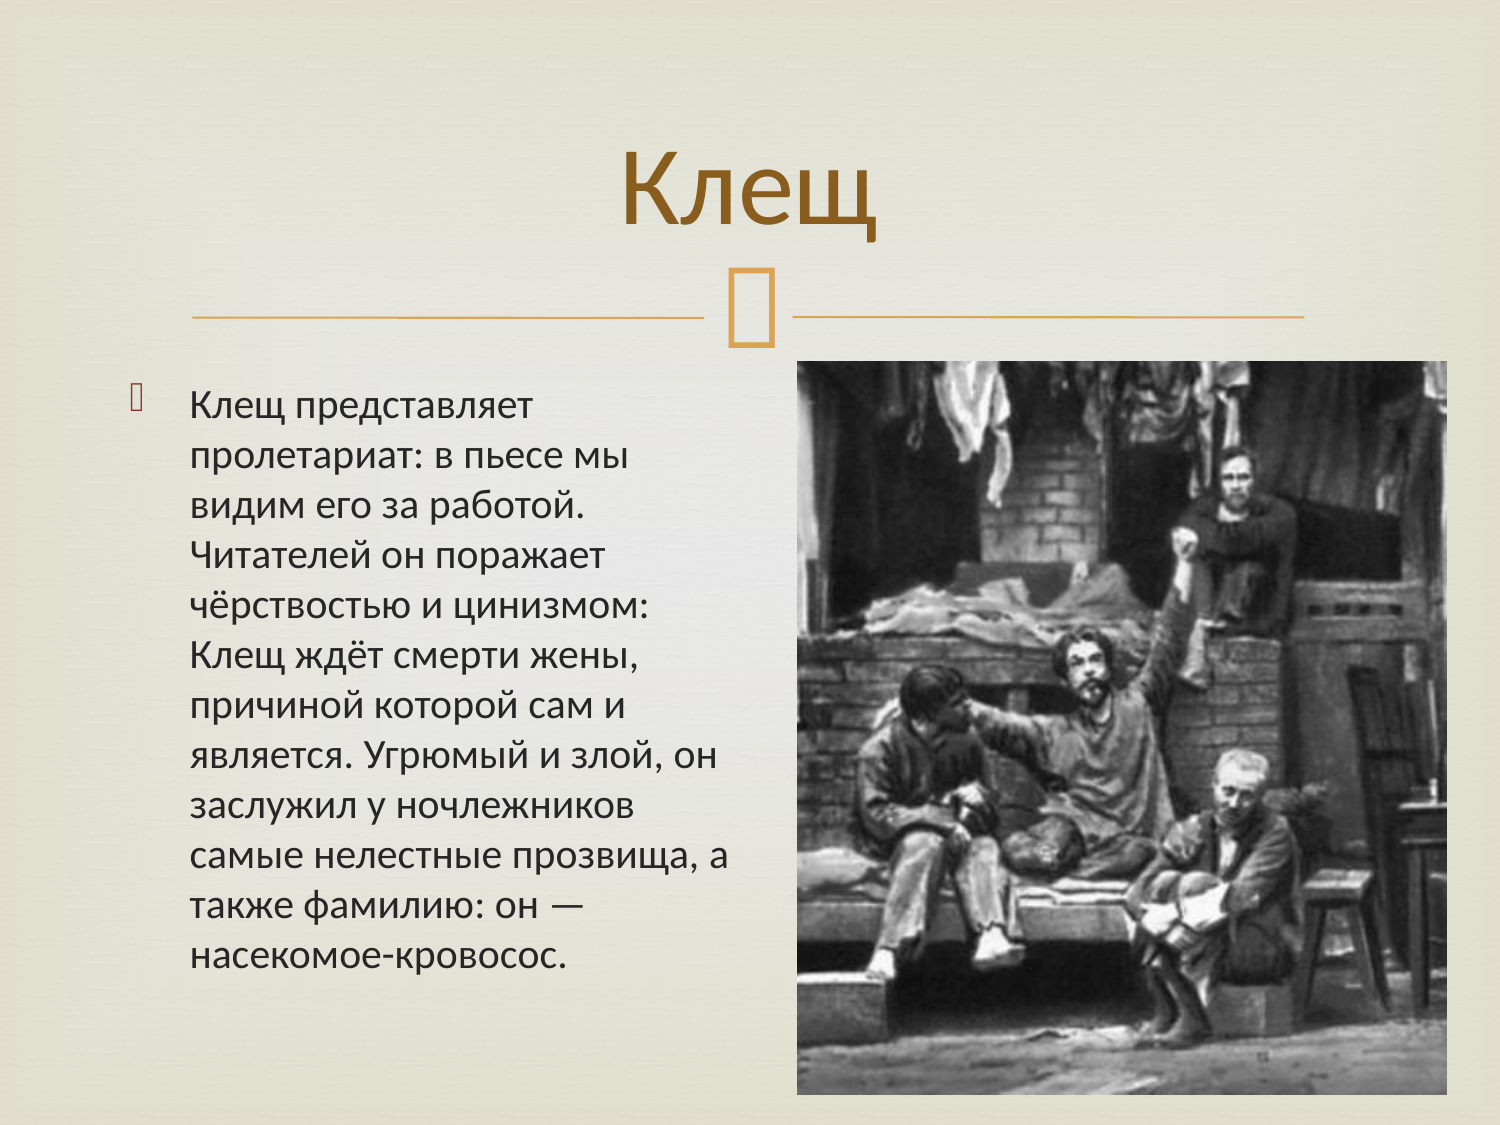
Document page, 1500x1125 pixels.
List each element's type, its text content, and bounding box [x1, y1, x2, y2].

title Клещ [112, 93, 1386, 267]
list Клещ представляет пролетариат: в пьесе мы видим его за работой. Читателей он поражает чёрствостью и цинизмом: Клещ ждёт смерти жены, причиной которой сам и является. Угрюмый и злой, он заслужил у ночлежников самые нелестные прозвища, а также фамилию: он — насекомое-кровосос. [114, 368, 750, 1095]
picture [796, 361, 1448, 1096]
